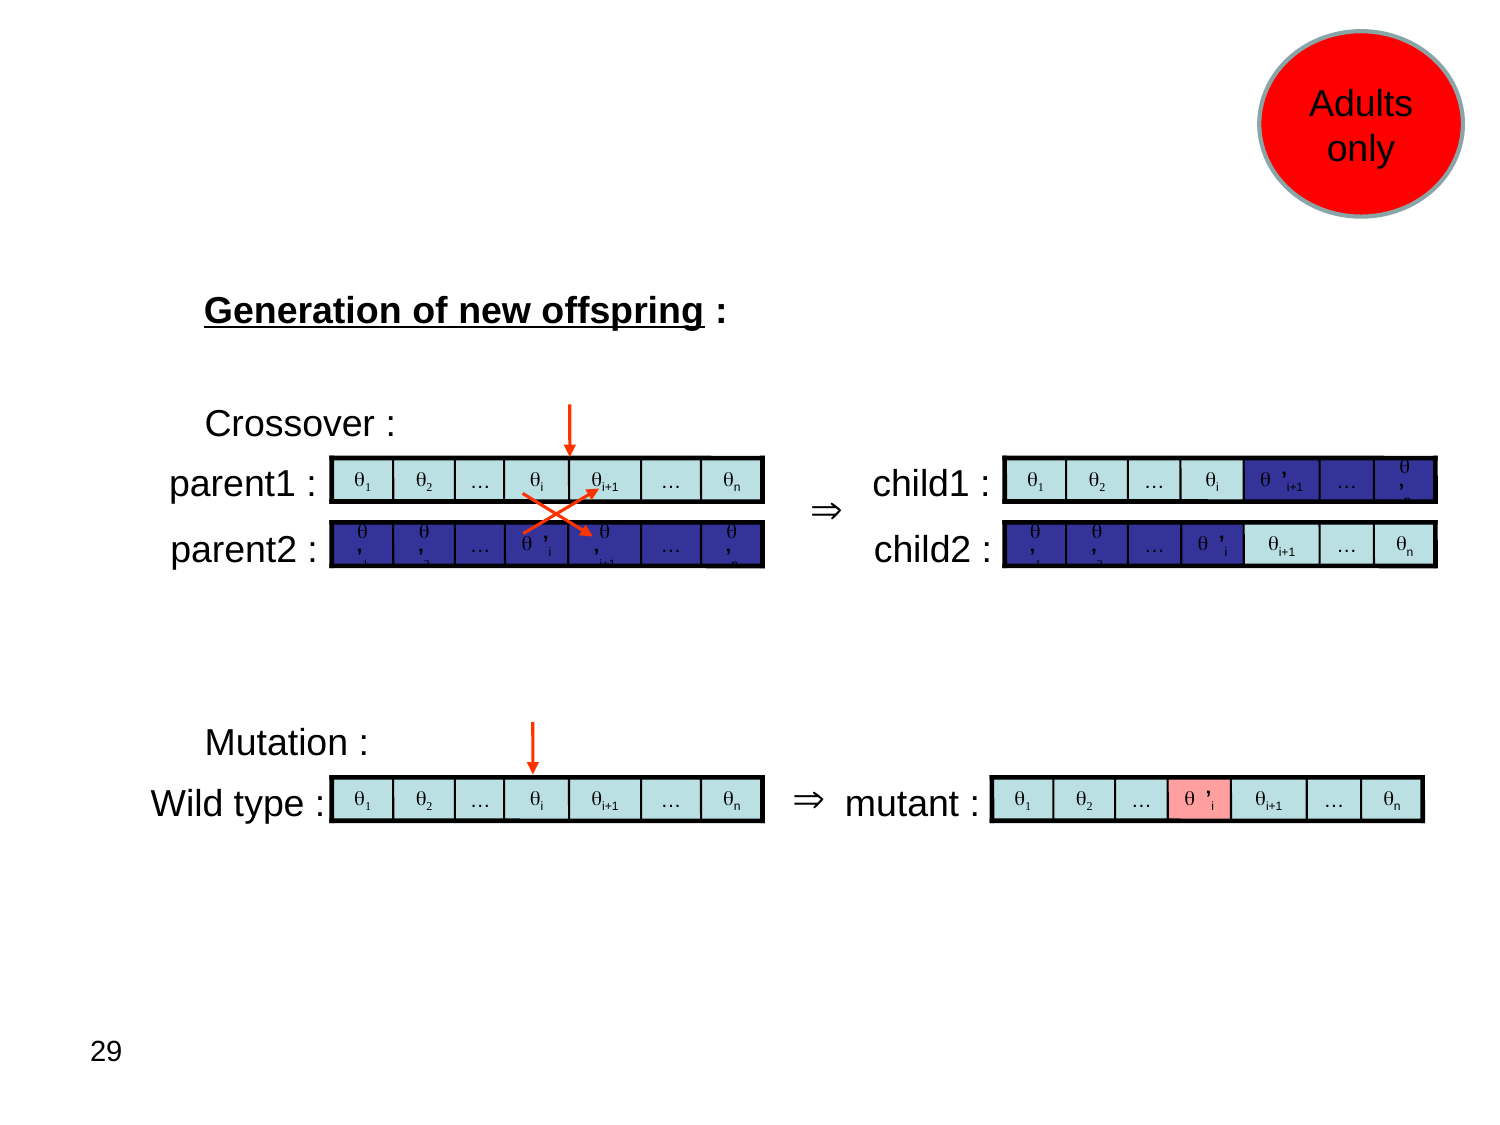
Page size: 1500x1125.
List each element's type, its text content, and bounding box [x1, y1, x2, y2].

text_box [135, 771, 528, 828]
text_box Crossover : [189, 391, 412, 450]
text_box Generation of new offspring : [189, 278, 743, 339]
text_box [856, 451, 1436, 574]
slide_number 29 [74, 1024, 426, 1103]
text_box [532, 721, 845, 824]
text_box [517, 404, 879, 541]
text_box Adults only [1257, 29, 1466, 219]
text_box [153, 451, 763, 574]
text_box Mutation : [189, 710, 384, 769]
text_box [829, 771, 1423, 828]
